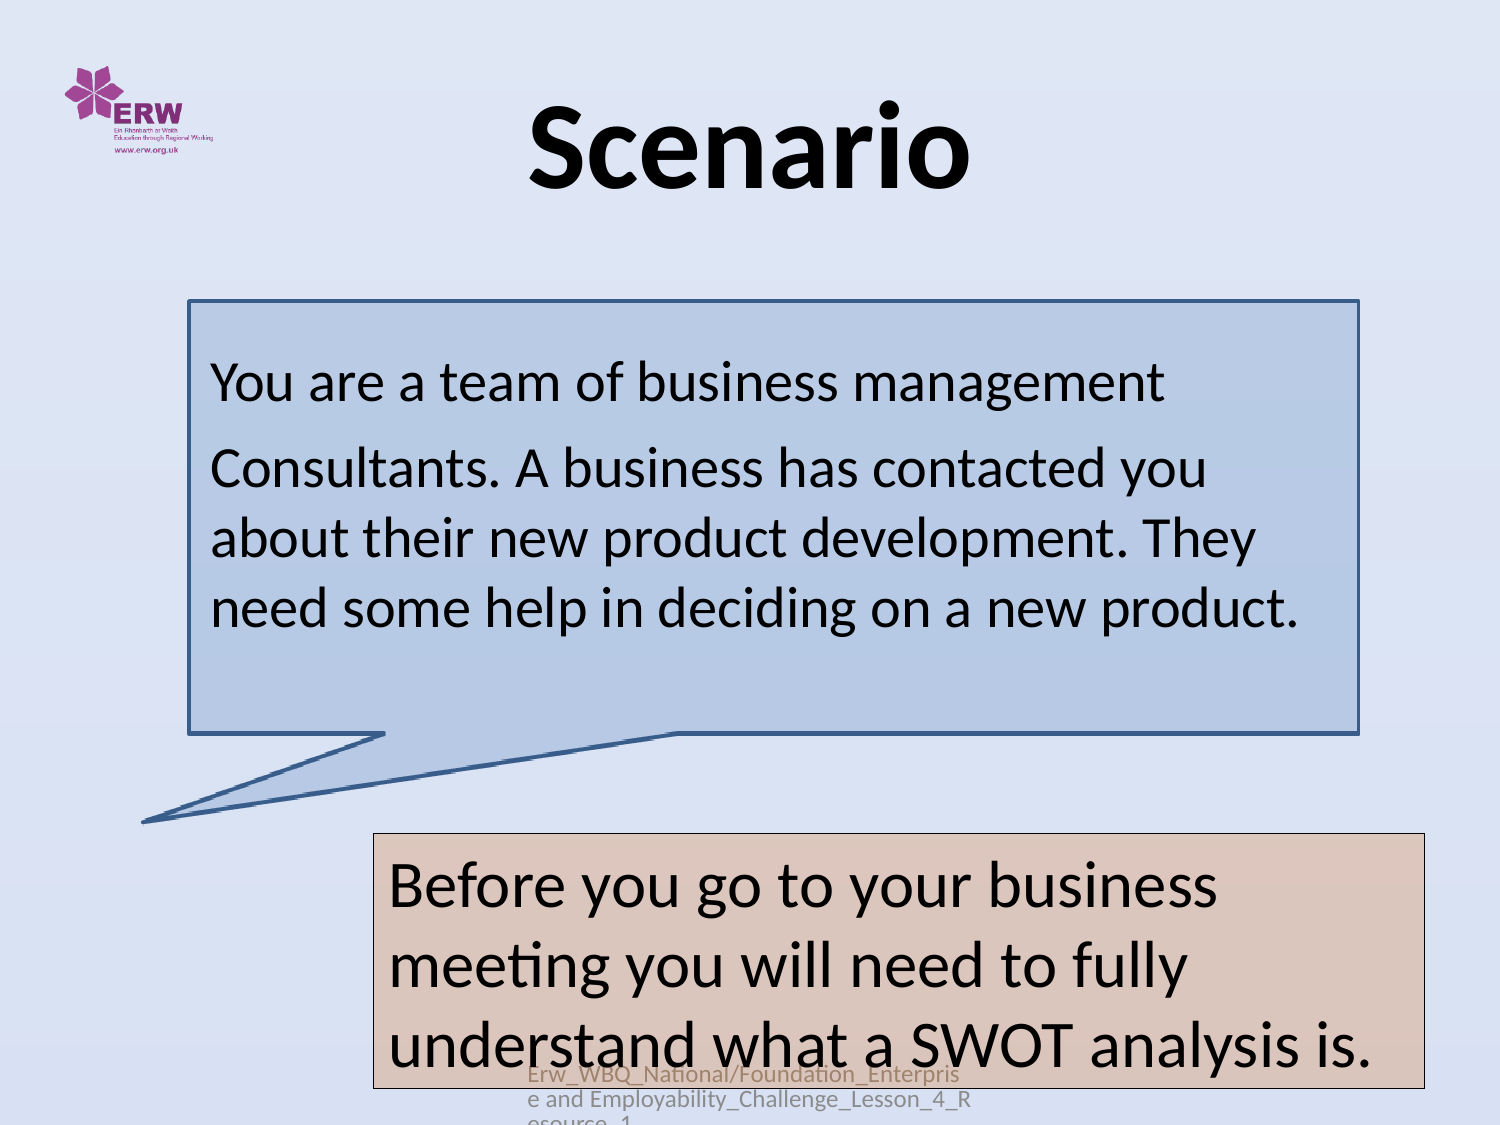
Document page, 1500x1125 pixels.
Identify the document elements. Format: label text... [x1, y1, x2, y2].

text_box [140, 299, 1360, 826]
picture [64, 66, 75, 155]
footer Erw_WBQ_National/Foundation_Enterprise and Employability_Challenge_Lesson_4_Resource_1 [512, 1042, 988, 1103]
title Scenario [75, 45, 1425, 233]
text_box Before you go to your business meeting you will need to fully understand what a SWOT analysis is. [373, 833, 1425, 1089]
